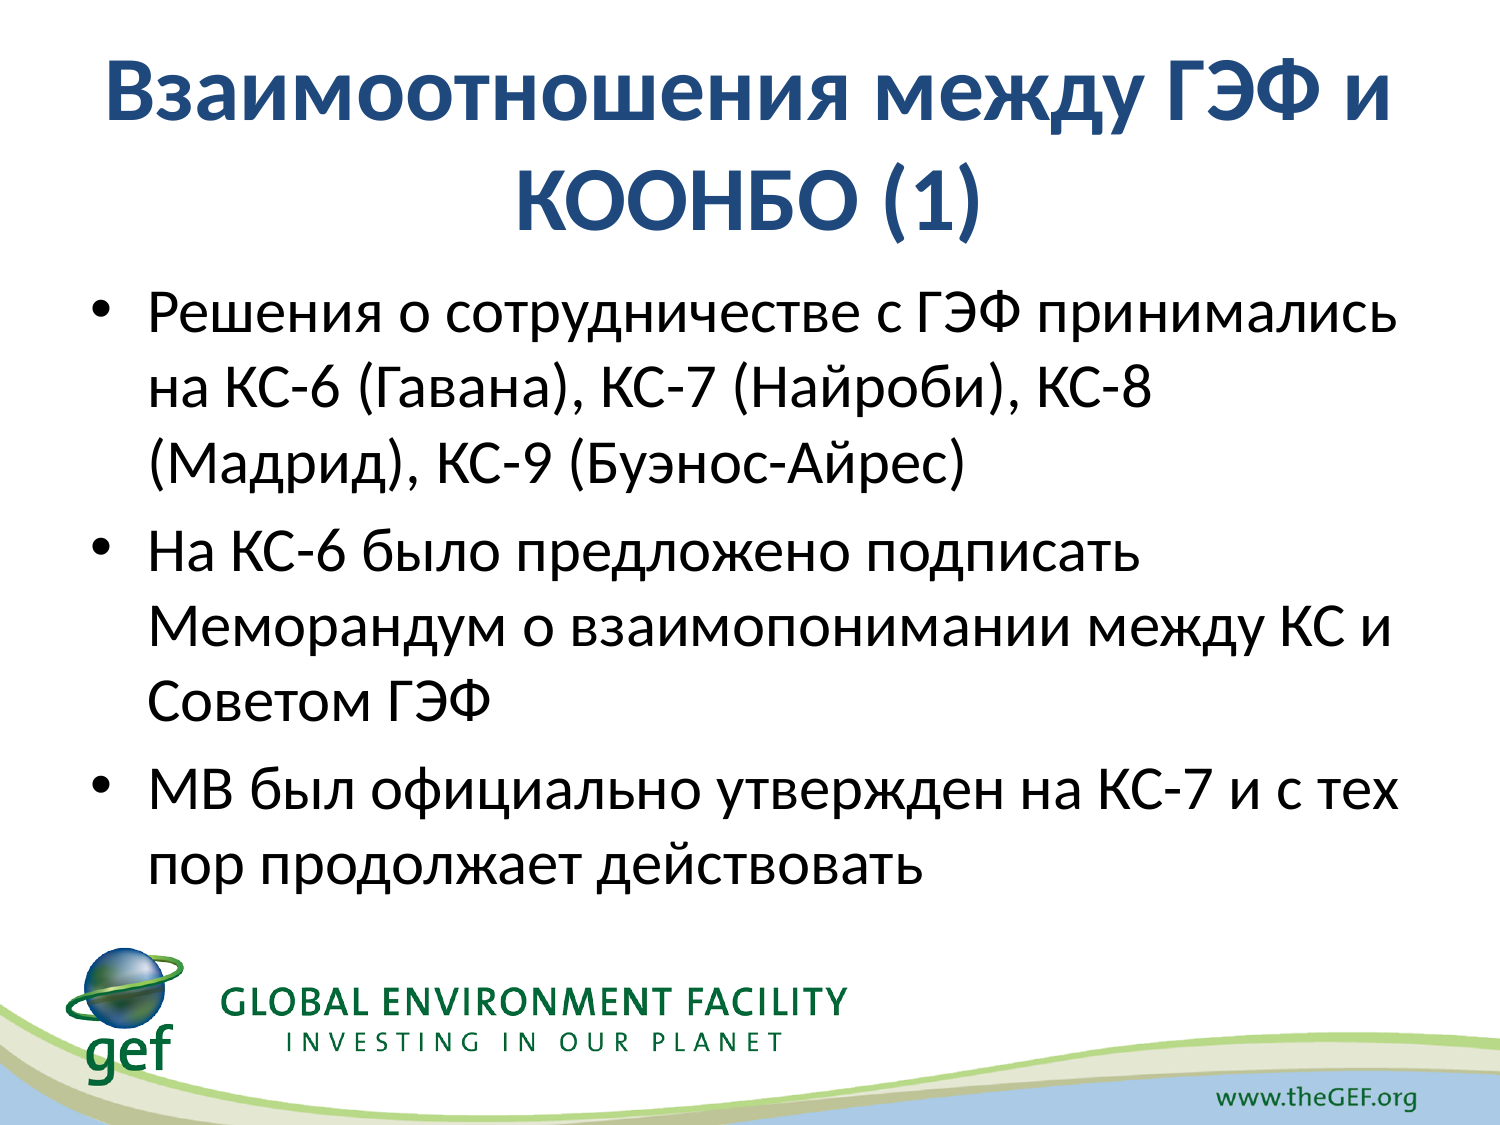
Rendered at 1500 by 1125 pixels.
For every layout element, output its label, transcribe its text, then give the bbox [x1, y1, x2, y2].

list Решения о сотрудничестве с ГЭФ принимались на КС-6 (Гавана), КС-7 (Найроби), КС-8 (Мадрид), КС-9 (Буэнос-Айрес) На КС-6 было предложено подписать Меморандум о взаимопонимании между КС и Советом ГЭФ МВ был официально утвержден на КС-7 и с тех пор продолжает действовать [74, 262, 1426, 951]
picture [0, 920, 1500, 1125]
title Взаимоотношения между ГЭФ и КООНБО (1) [74, 44, 1426, 233]
